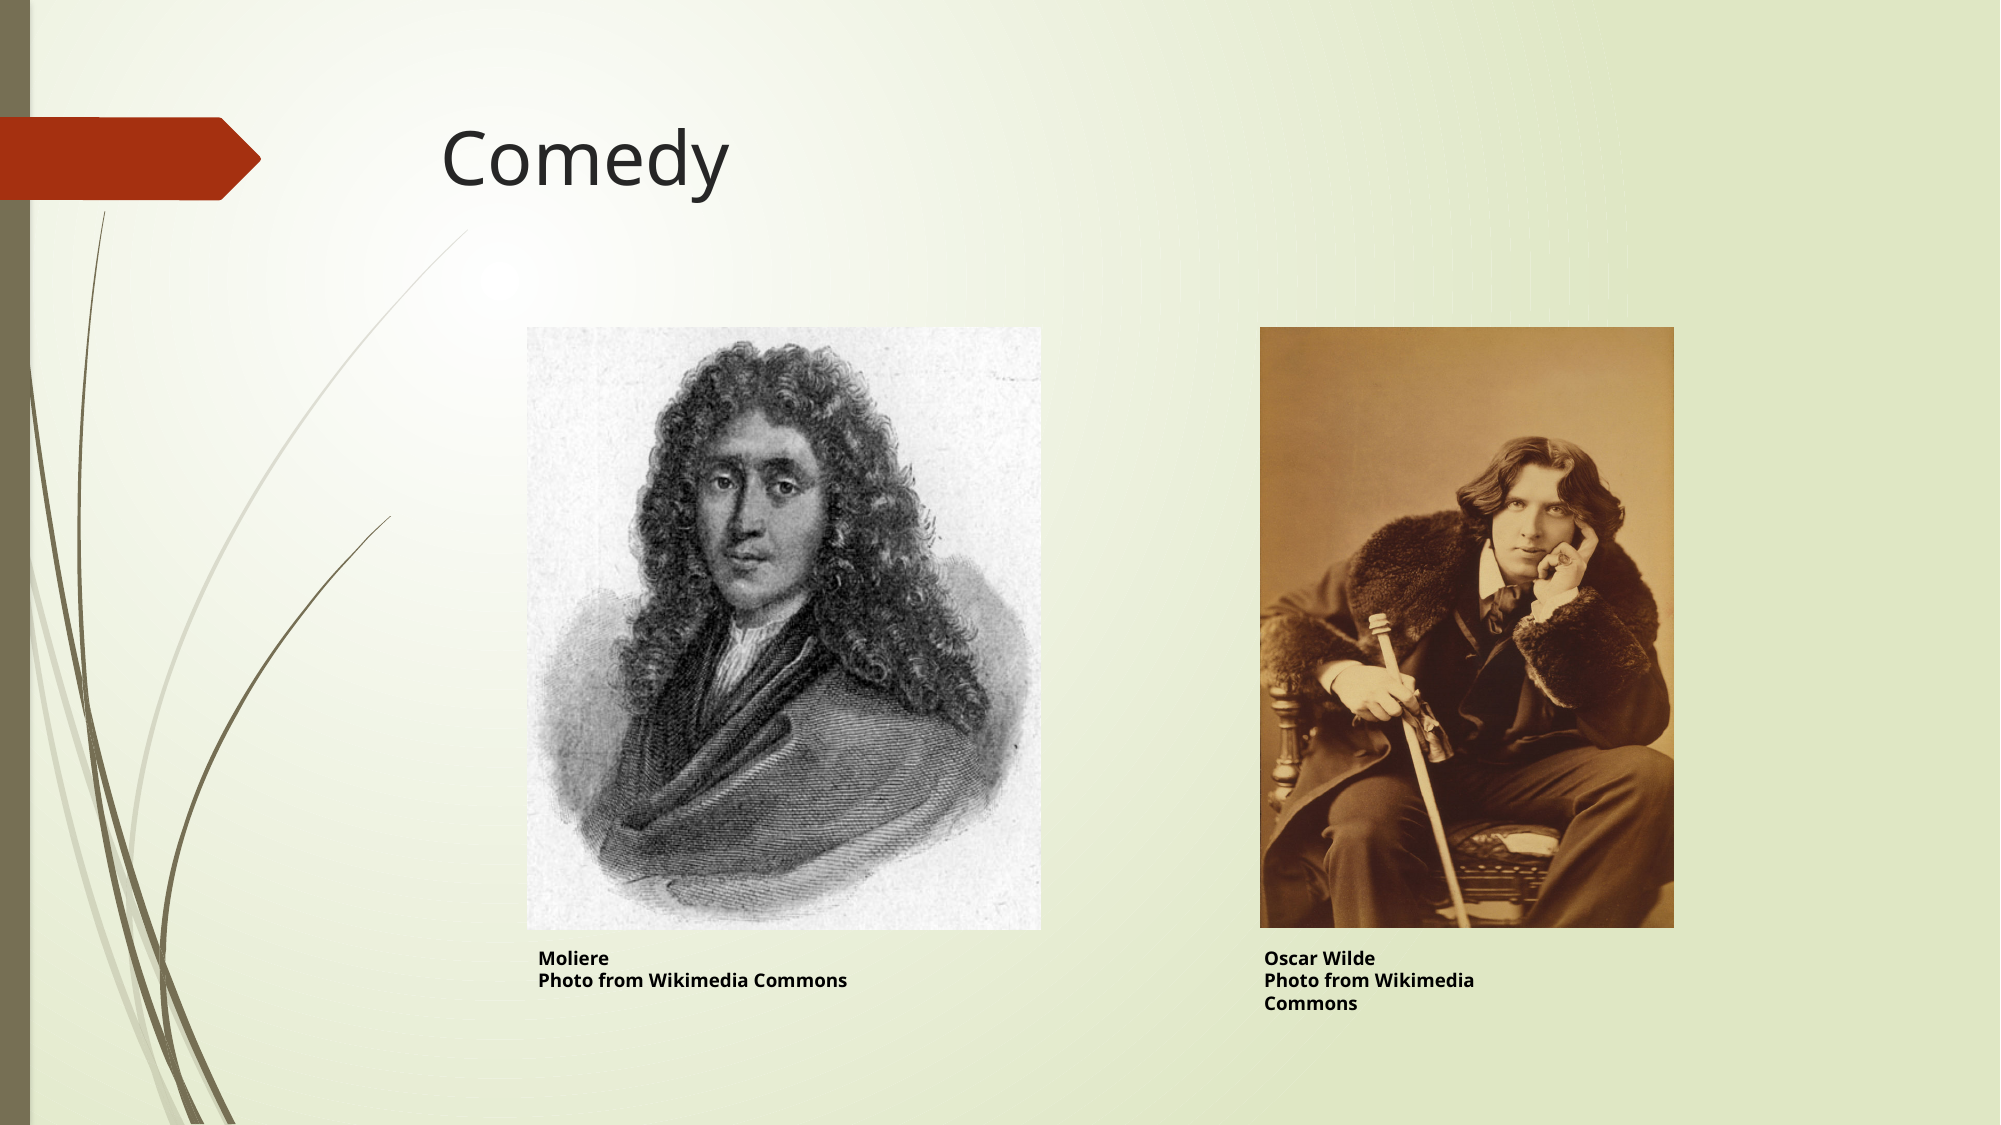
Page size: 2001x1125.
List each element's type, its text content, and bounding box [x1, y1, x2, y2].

text_box Oscar Wilde Photo from Wikimedia Commons [1249, 939, 1580, 1022]
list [527, 326, 1041, 931]
text_box Moliere Photo from Wikimedia Commons [523, 939, 862, 1022]
title Comedy [425, 102, 1888, 313]
picture [1260, 326, 1674, 928]
